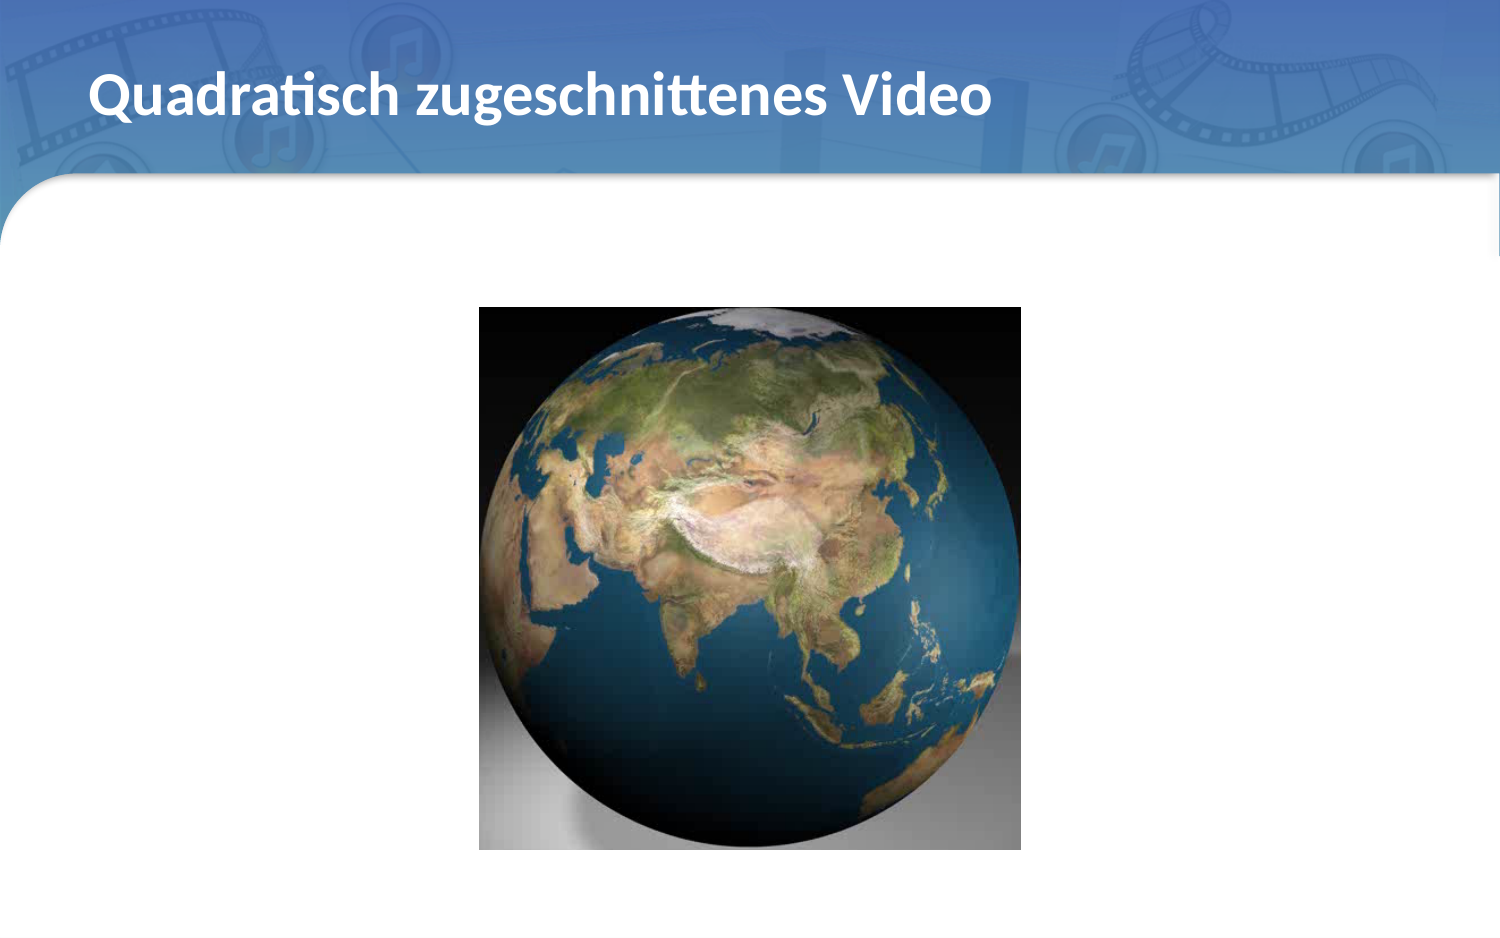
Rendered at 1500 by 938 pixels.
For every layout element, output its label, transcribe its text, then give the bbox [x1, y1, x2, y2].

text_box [478, 306, 1022, 851]
title Quadratisch zugeschnittenes Video [76, 19, 1424, 162]
picture [0, 0, 1500, 257]
